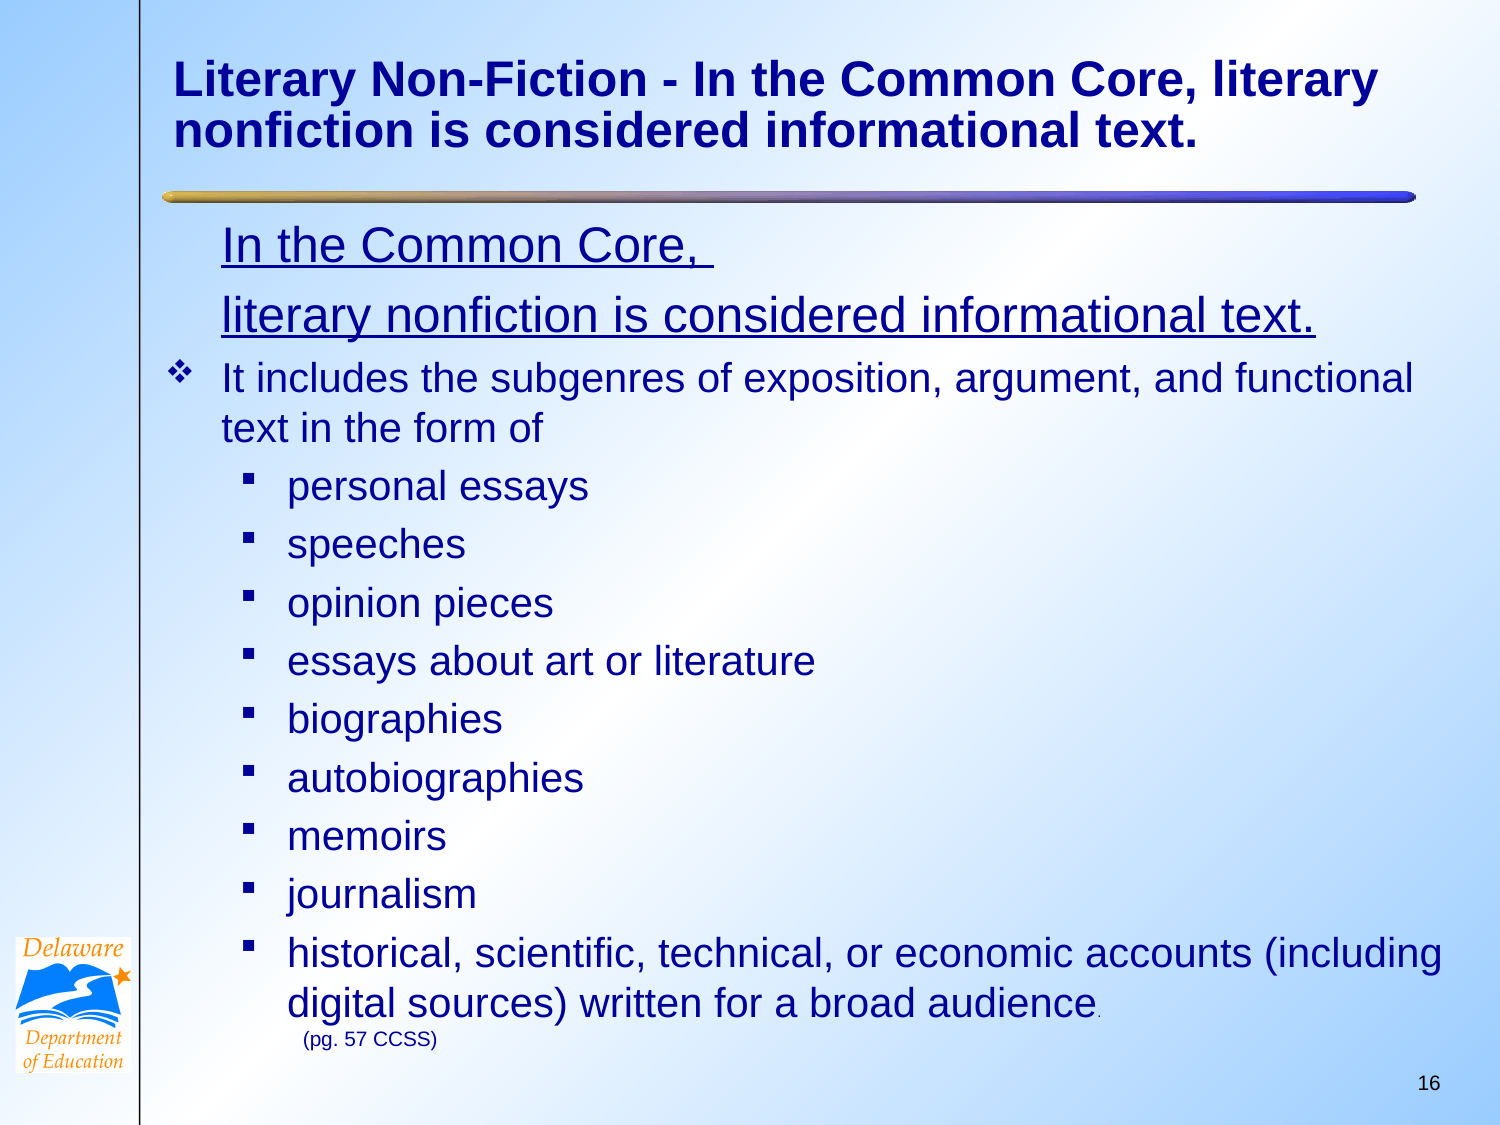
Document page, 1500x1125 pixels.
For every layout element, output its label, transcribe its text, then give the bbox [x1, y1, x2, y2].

list In the Common Core, literary nonfiction is considered informational text. It includes the subgenres of exposition, argument, and functional text in the form of personal essays speeches opinion pieces essays about art or literature biographies autobiographies memoirs journalism historical, scientific, technical, or economic accounts (including digital sources) written for a broad audience. (pg. 57 CCSS) [149, 204, 1462, 1125]
title Literary Non-Fiction - In the Common Core, literary nonfiction is considered informational text. [165, 50, 1451, 166]
picture [152, 189, 1425, 204]
picture [15, 937, 131, 1073]
